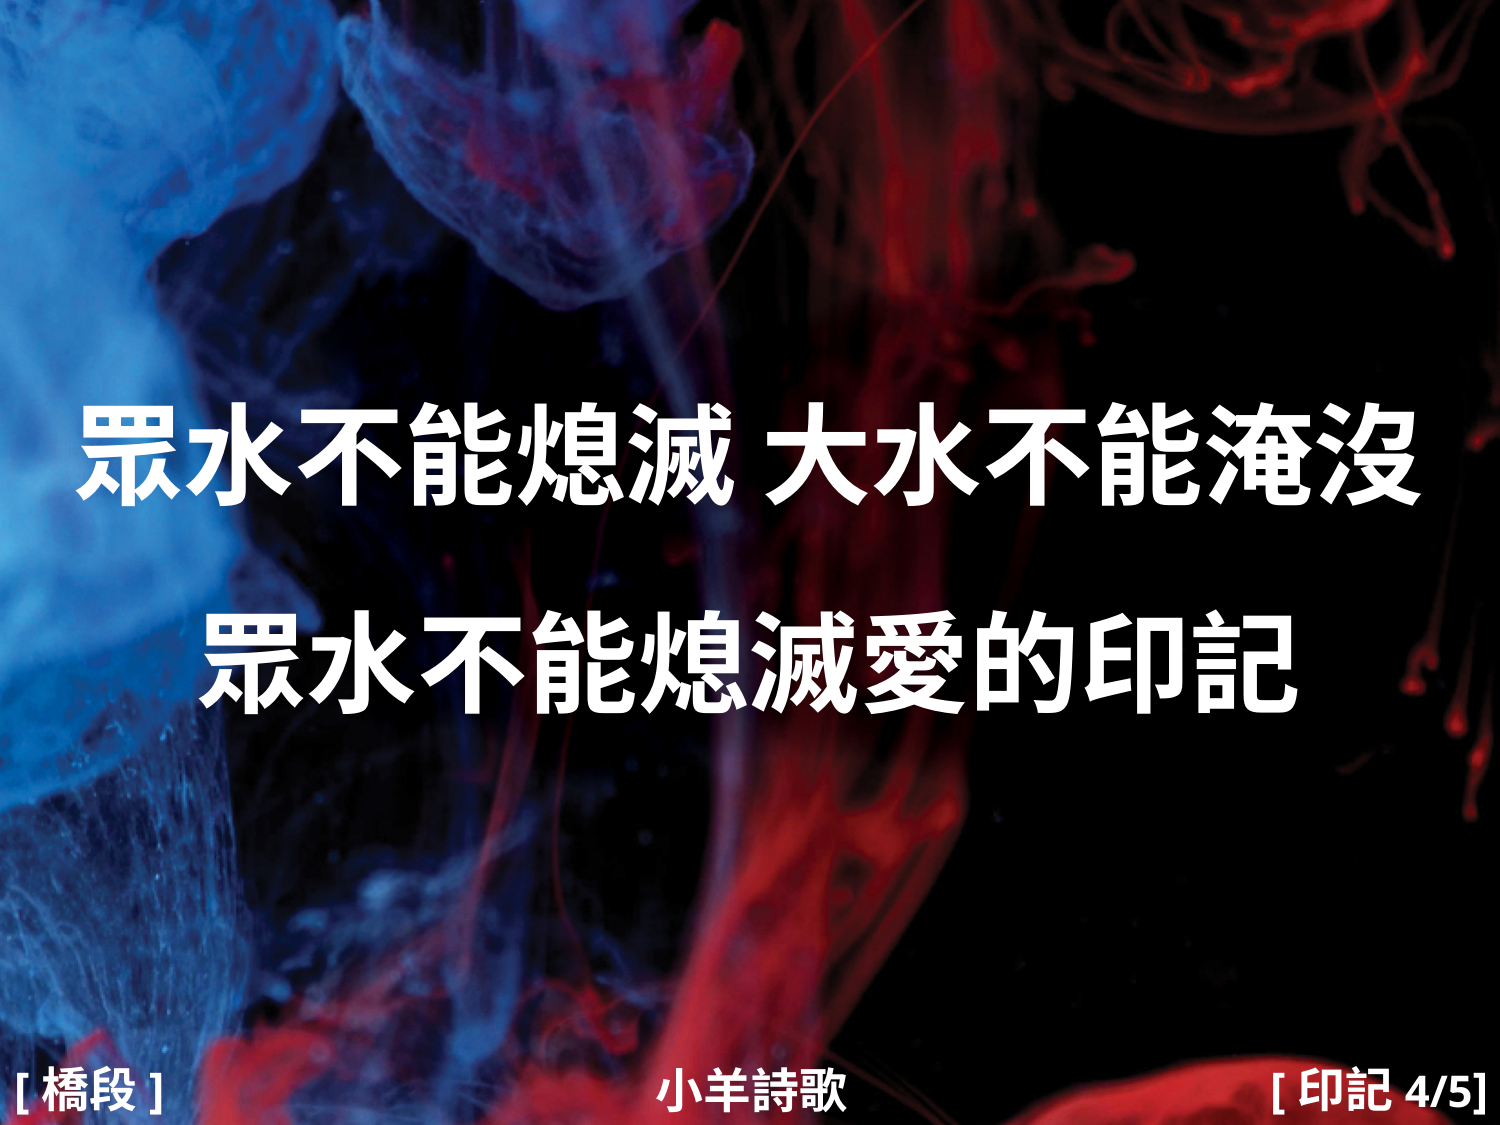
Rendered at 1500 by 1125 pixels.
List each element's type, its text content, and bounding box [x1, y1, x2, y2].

picture [0, 0, 1500, 1053]
text_box [印記4/5] [1219, 1052, 1500, 1125]
text_box 眾水不能熄滅 大水不能淹沒 眾水不能熄滅愛的印記 [0, 379, 1499, 838]
text_box [橋段] [0, 1052, 205, 1125]
subtitle 小羊詩歌 [205, 1053, 1219, 1125]
